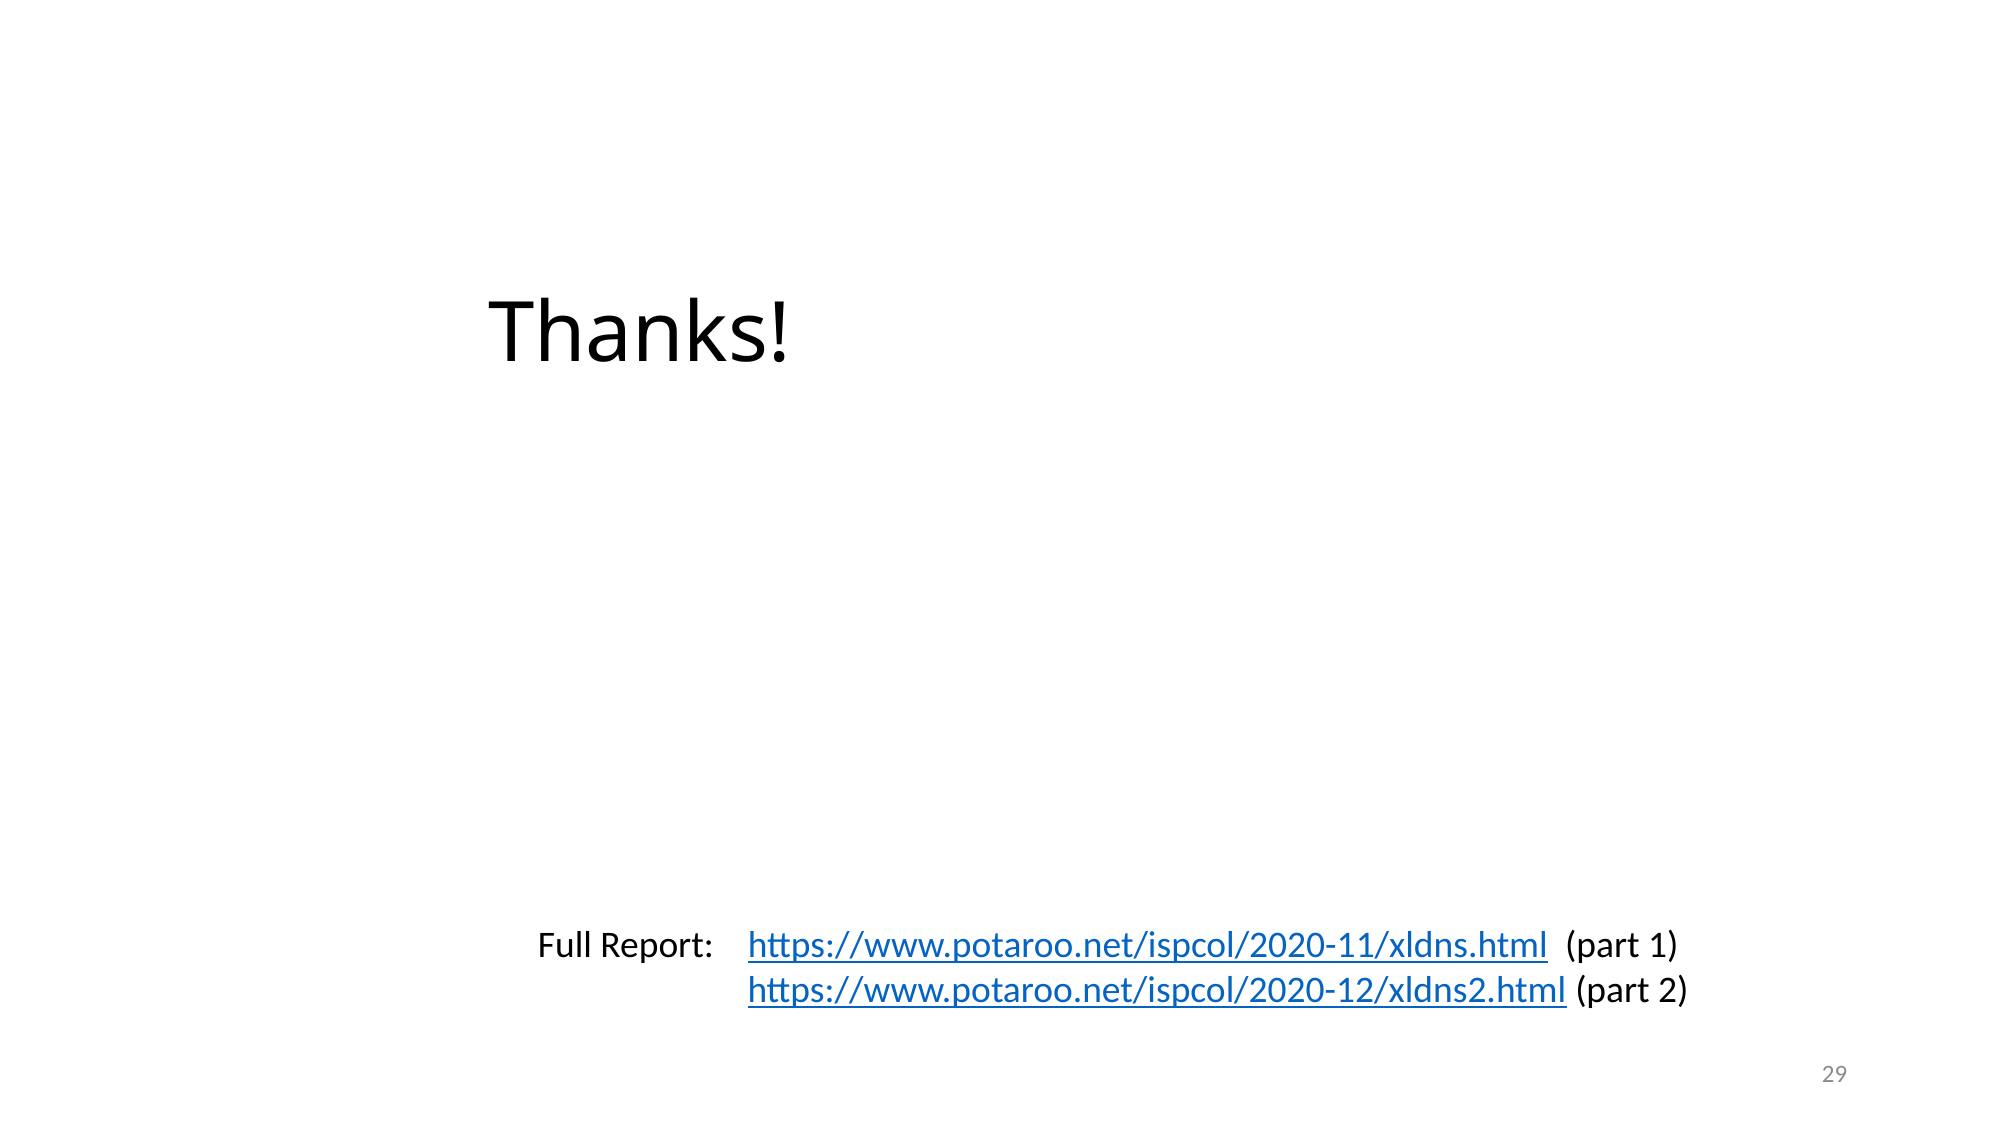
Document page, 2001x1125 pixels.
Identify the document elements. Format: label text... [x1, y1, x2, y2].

slide_number 29 [1412, 1042, 1863, 1103]
text_box Thanks! [473, 270, 807, 386]
text_box Full Report: https://www.potaroo.net/ispcol/2020-11/xldns.html (part 1) https://www.potaroo.net/ispcol/2020-12/xldns2.html (part 2) [523, 912, 1704, 1018]
